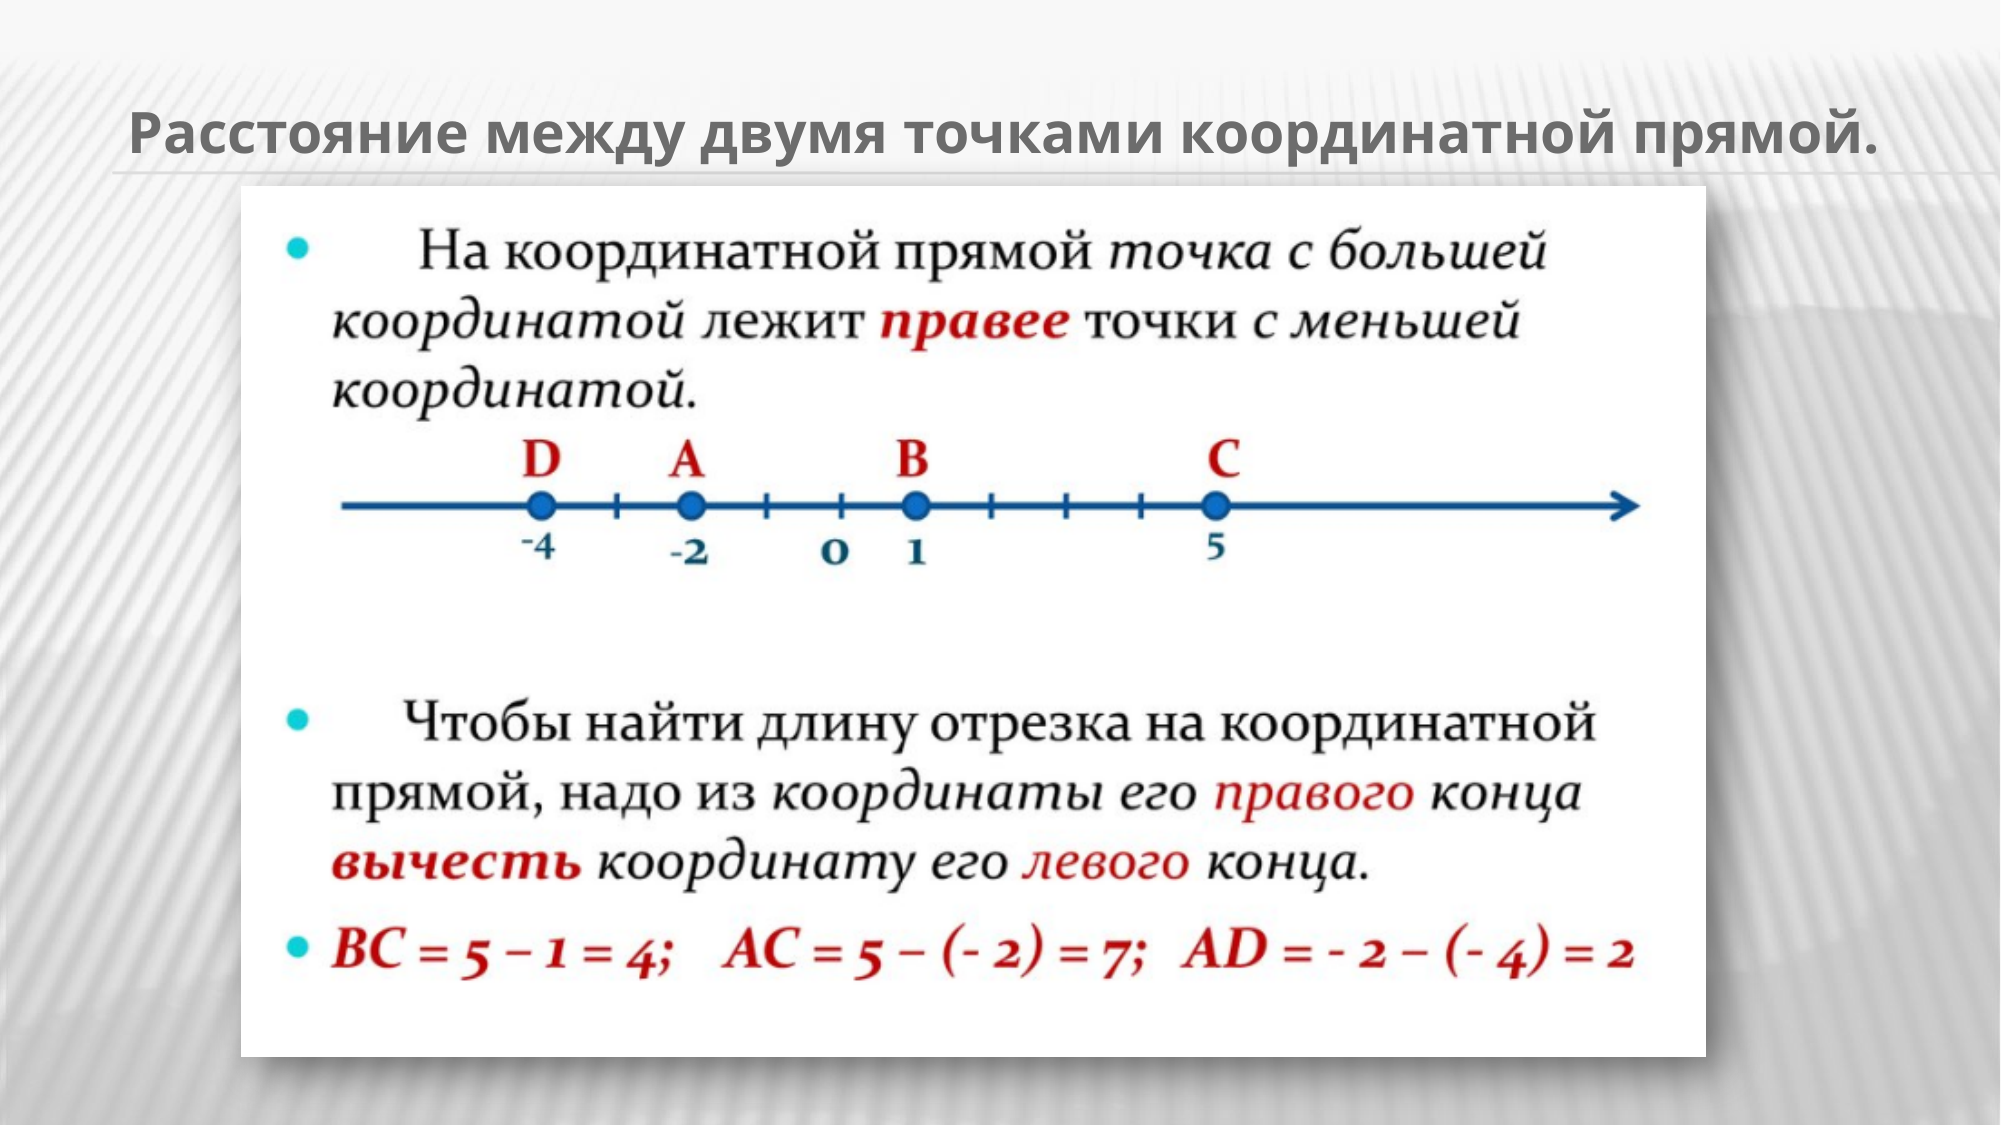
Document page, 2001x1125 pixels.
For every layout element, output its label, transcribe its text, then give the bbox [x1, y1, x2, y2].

title Расстояние между двумя точками координатной прямой. [113, 59, 1934, 202]
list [240, 186, 1706, 1057]
